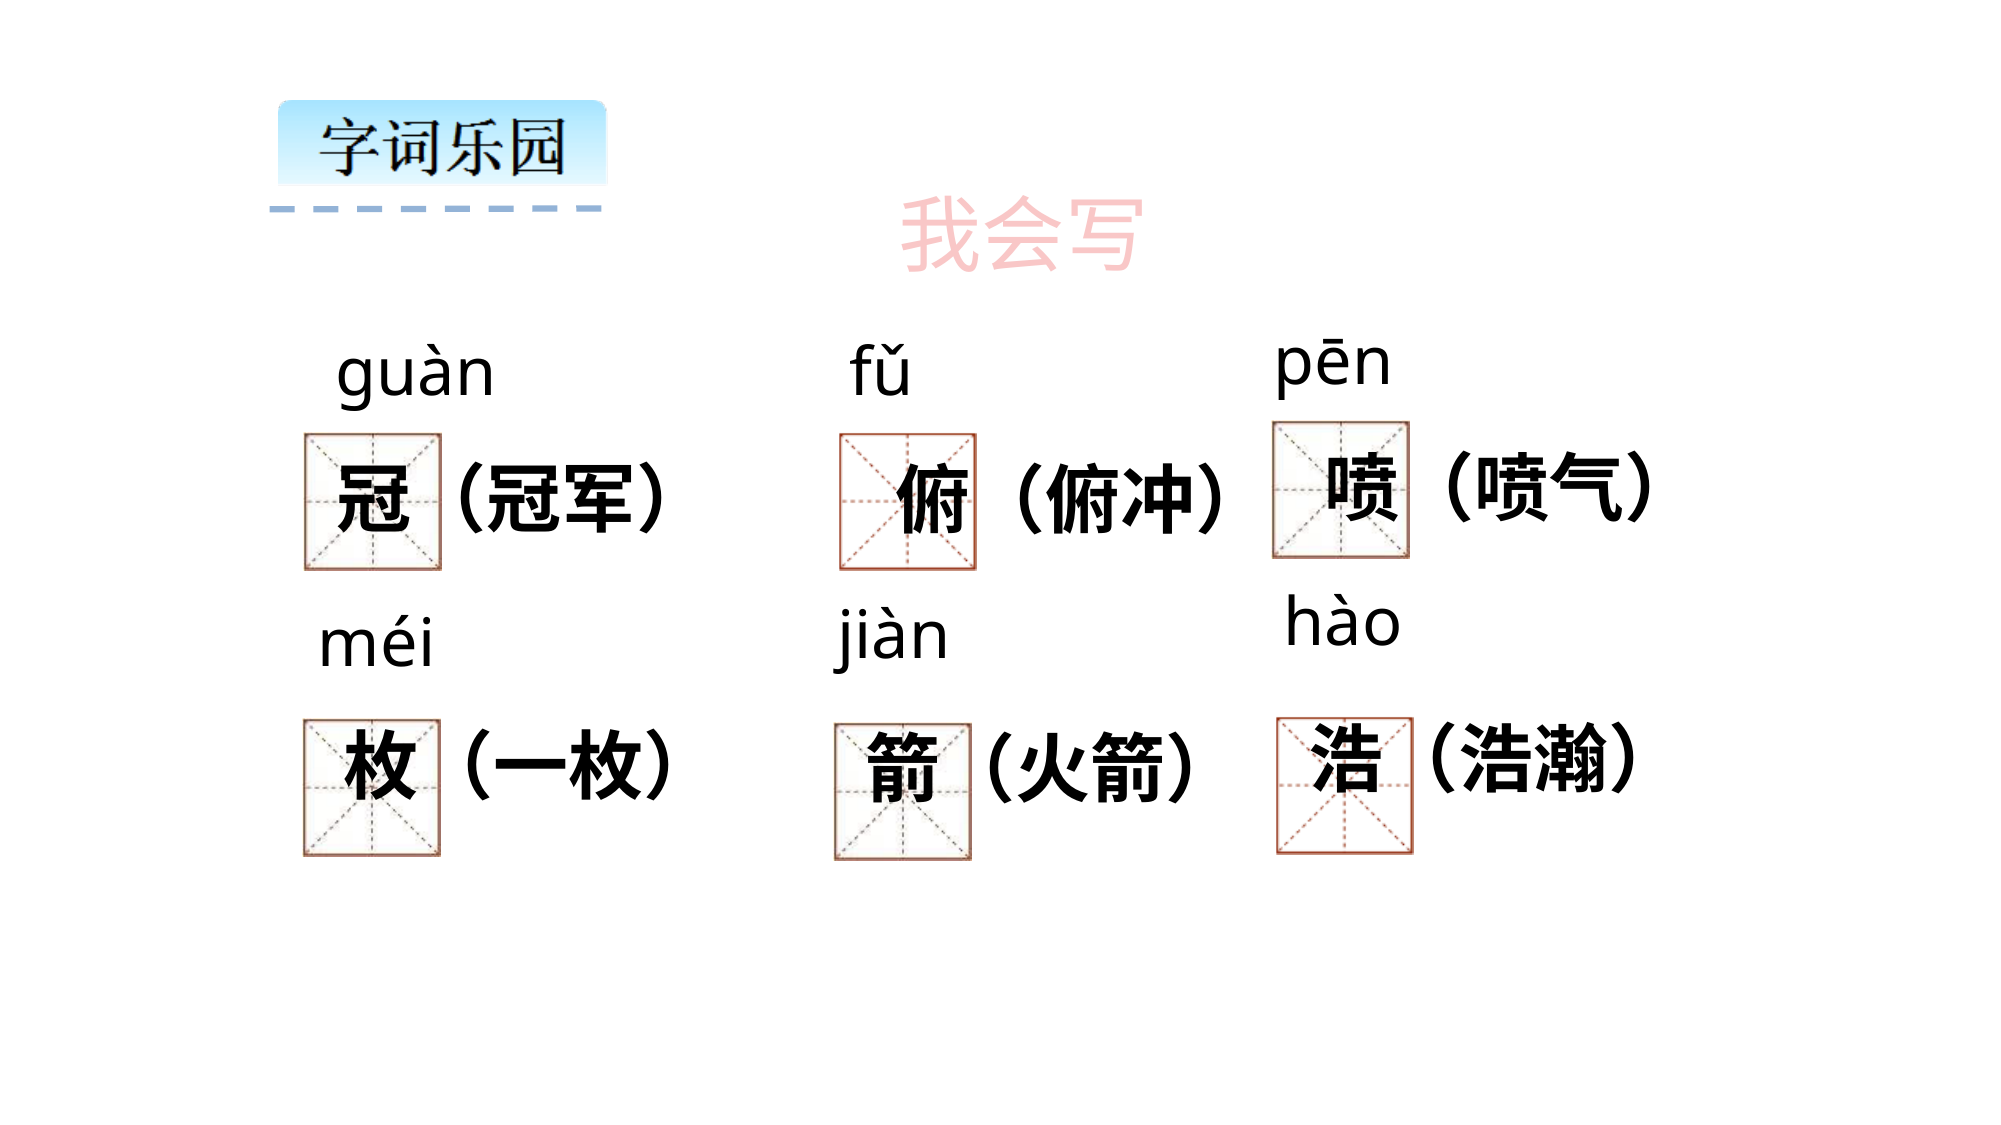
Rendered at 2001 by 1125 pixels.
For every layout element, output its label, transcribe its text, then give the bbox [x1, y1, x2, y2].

picture [838, 432, 977, 571]
text_box 我会写 [870, 174, 1178, 290]
text_box 俯（俯冲） [977, 444, 1271, 550]
picture [1271, 420, 1410, 559]
picture [1275, 716, 1414, 855]
text_box hào [1268, 571, 1816, 667]
text_box guàn [321, 321, 676, 417]
text_box pēn [1259, 310, 1638, 405]
text_box jiàn [822, 585, 1037, 680]
text_box 枚（一枚） [294, 710, 734, 816]
text_box fǔ [834, 321, 1169, 417]
picture [833, 722, 972, 861]
picture [303, 432, 442, 571]
picture [302, 718, 441, 857]
text_box 冠（冠军） [442, 444, 727, 549]
text_box méi [303, 592, 611, 688]
text_box 箭（火箭） [850, 714, 1256, 820]
text_box 浩（浩瀚） [1293, 704, 1699, 810]
text_box 喷（喷气） [1410, 432, 1715, 538]
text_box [269, 100, 610, 210]
